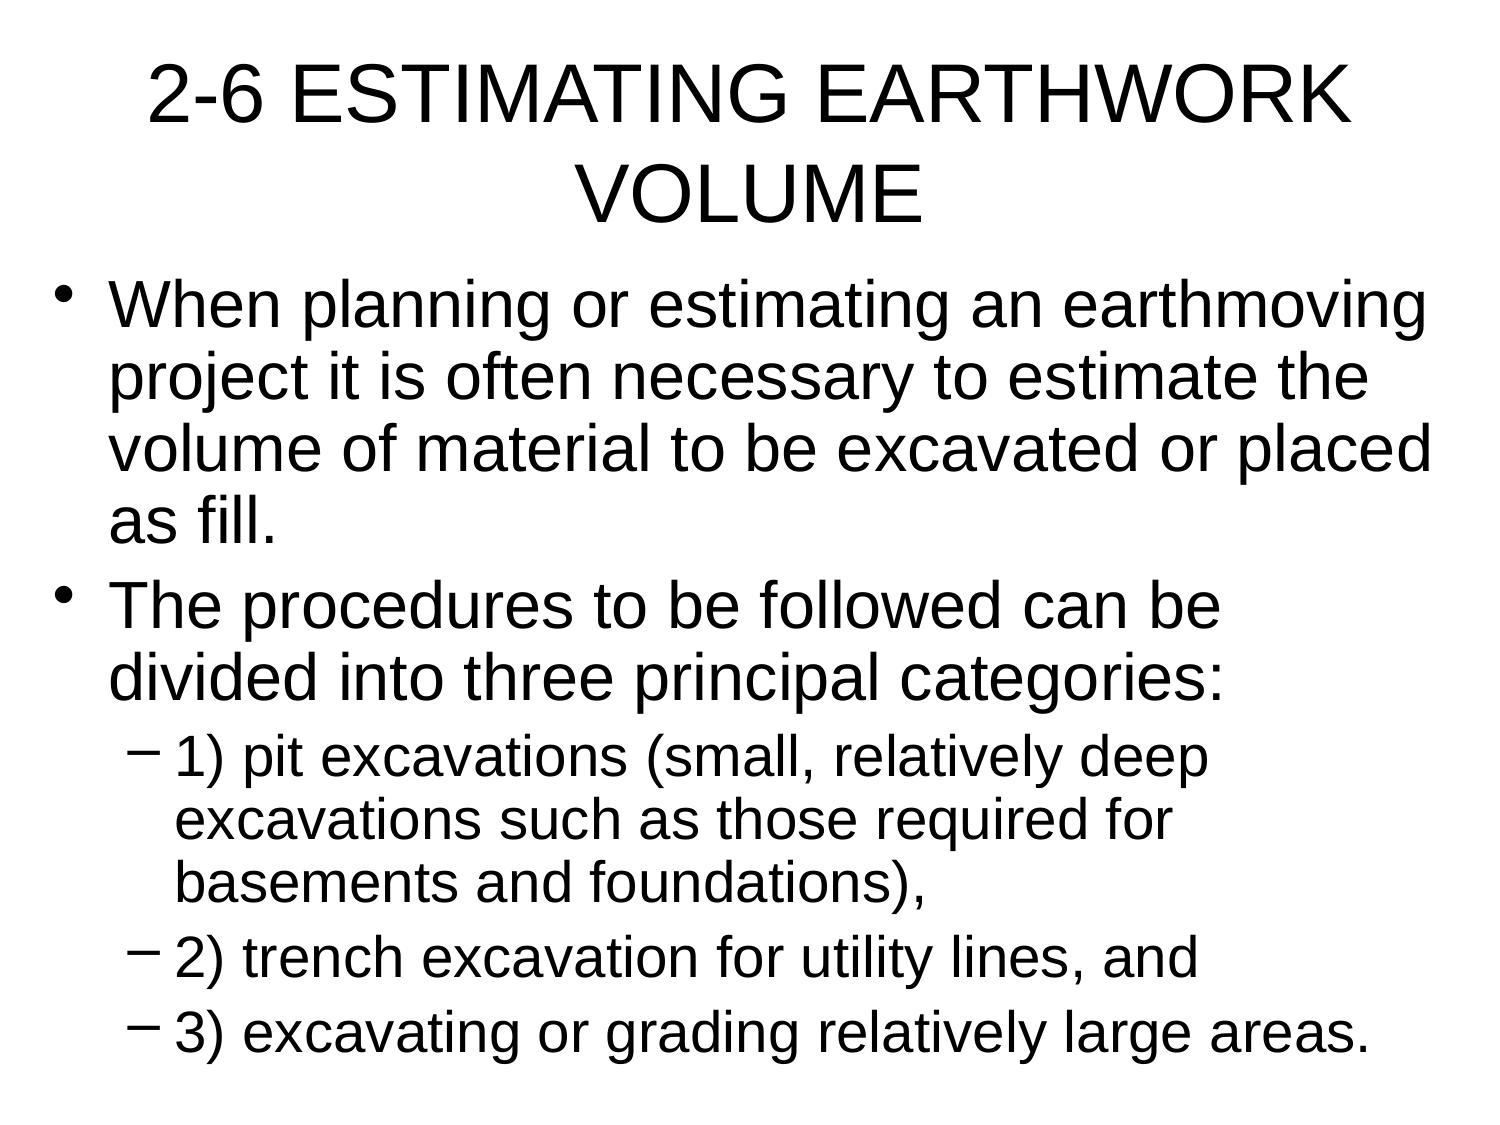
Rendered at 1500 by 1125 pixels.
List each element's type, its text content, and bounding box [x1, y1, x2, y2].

title 2-6 ESTIMATING EARTHWORK VOLUME [74, 44, 1426, 233]
list When planning or estimating an earthmoving project it is often necessary to estimate the volume of material to be excavated or placed as fill. The procedures to be followed can be divided into three principal categories: 1) pit excavations (small, relatively deep excavations such as those required for basements and foundations), 2) trench excavation for utility lines, and 3) excavating or grading relatively large areas. [37, 262, 1451, 1101]
